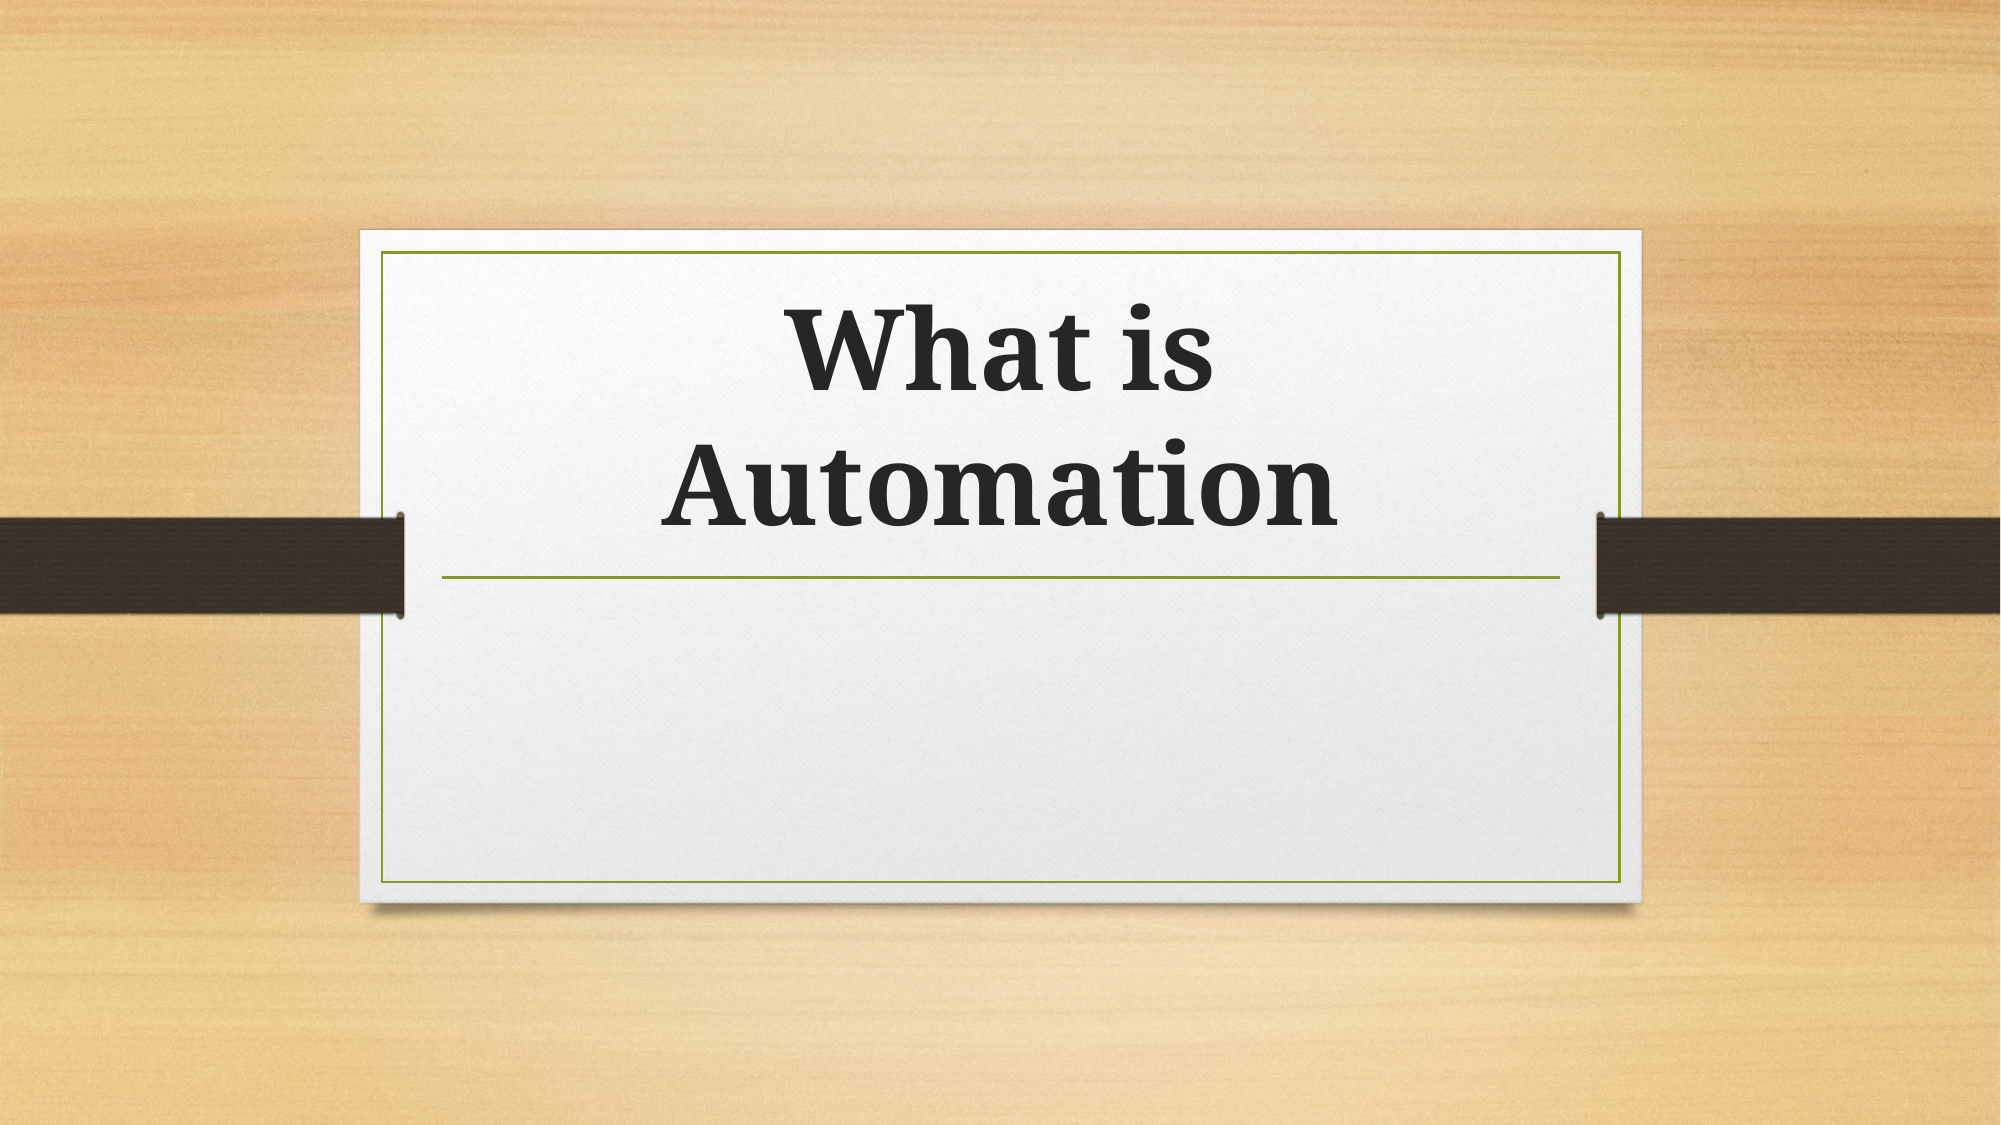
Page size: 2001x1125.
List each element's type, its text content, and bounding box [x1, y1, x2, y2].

picture [0, 0, 2001, 1125]
title What is Automation [441, 306, 1560, 556]
